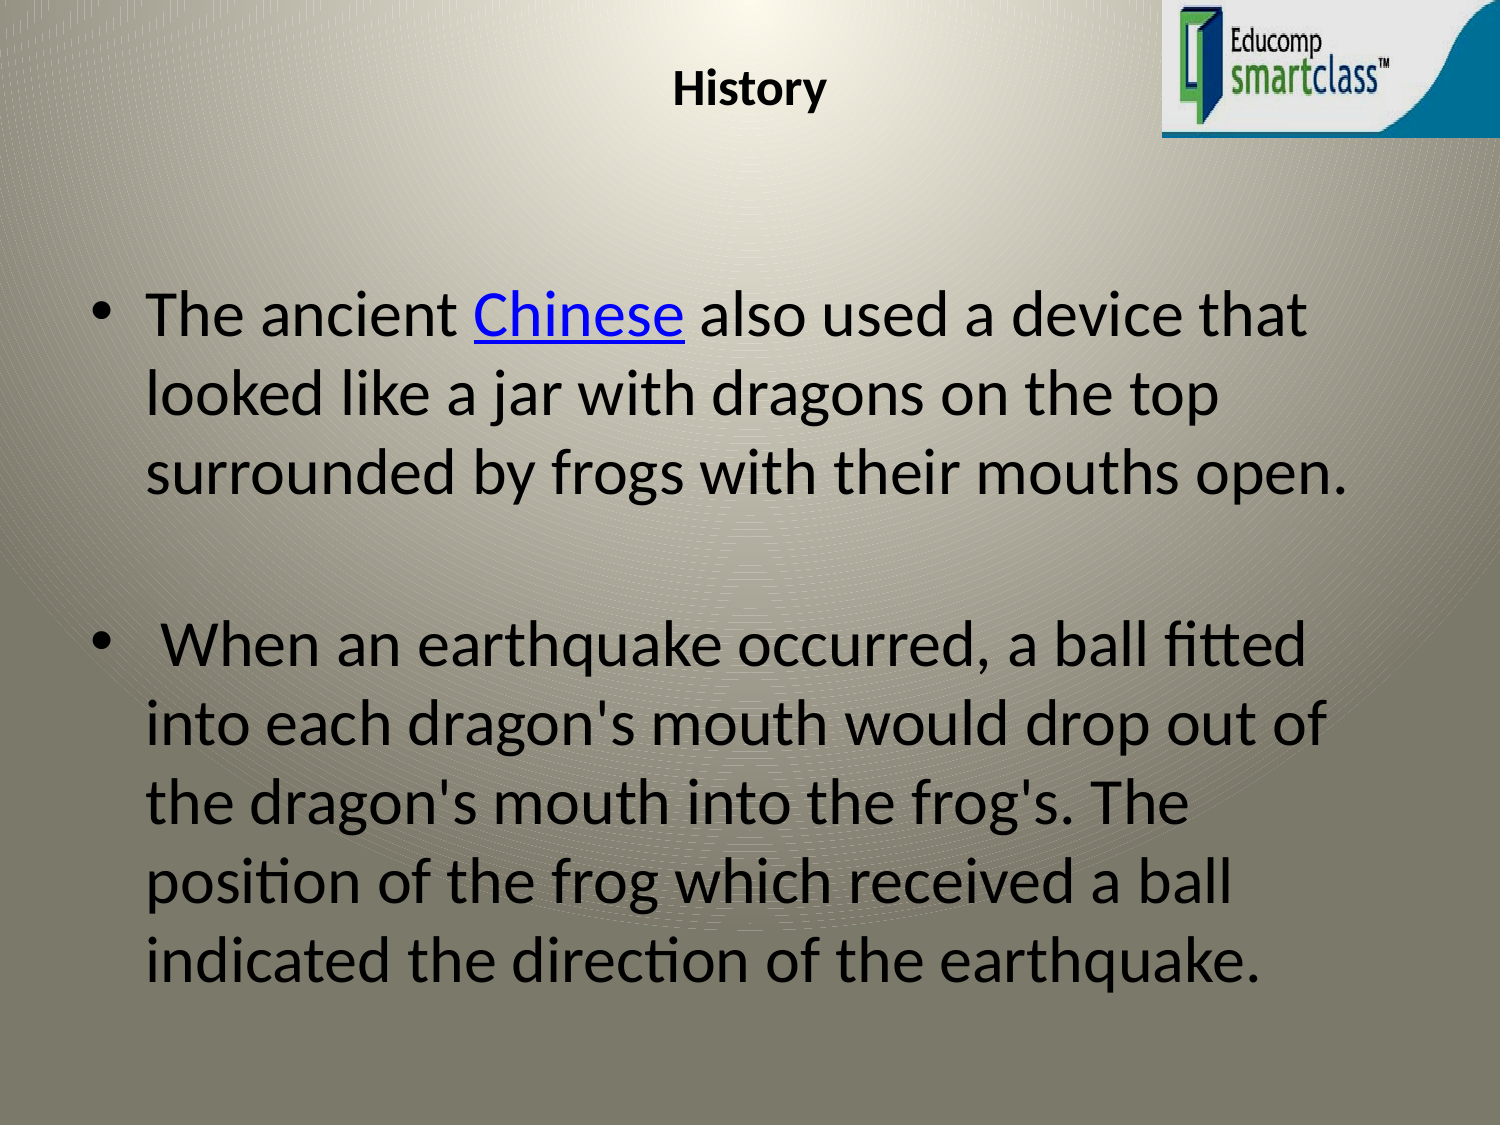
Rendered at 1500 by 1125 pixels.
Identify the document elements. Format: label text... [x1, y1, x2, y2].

picture [1162, 0, 1497, 135]
title History [75, 45, 1425, 188]
list The ancient Chinese also used a device that looked like a jar with dragons on the top surrounded by frogs with their mouths open. When an earthquake occurred, a ball fitted into each dragon's mouth would drop out of the dragon's mouth into the frog's. The position of the frog which received a ball indicated the direction of the earthquake. [75, 262, 1425, 1005]
